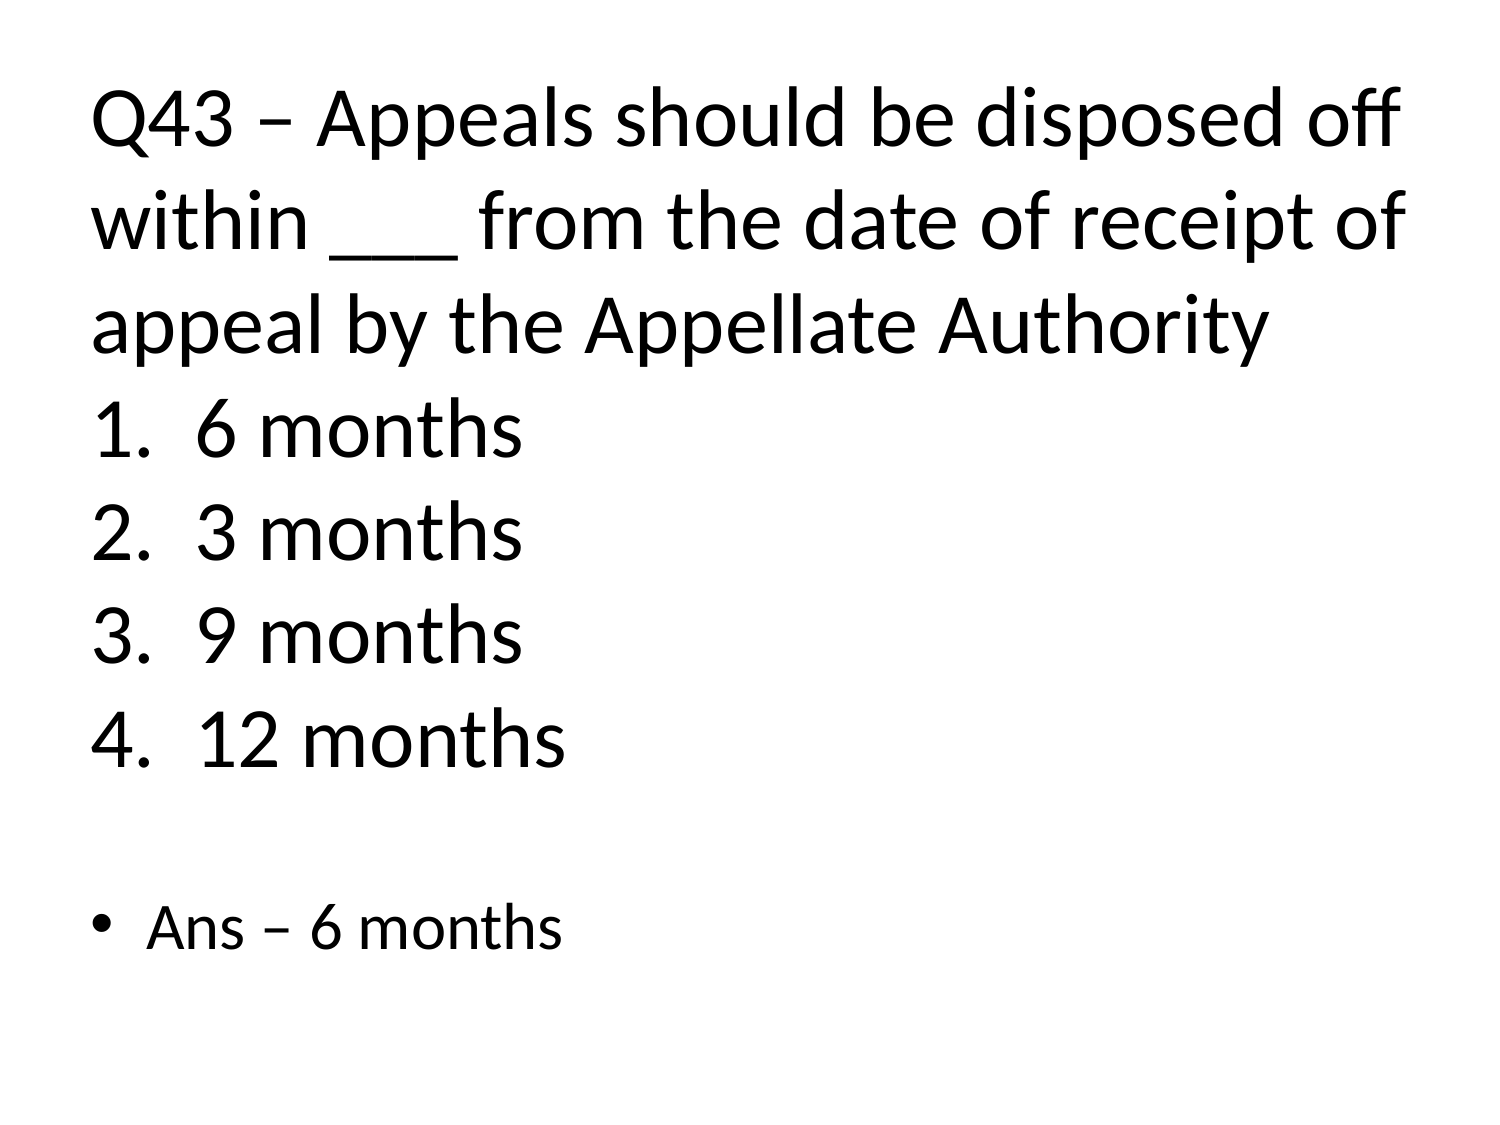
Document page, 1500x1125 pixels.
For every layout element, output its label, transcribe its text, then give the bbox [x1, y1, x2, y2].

title Q43 – Appeals should be disposed off within ___ from the date of receipt of appeal by the Appellate Authority 1. 6 months 2. 3 months 3. 9 months 4. 12 months [75, 45, 1425, 800]
list Ans – 6 months [75, 875, 1425, 1005]
